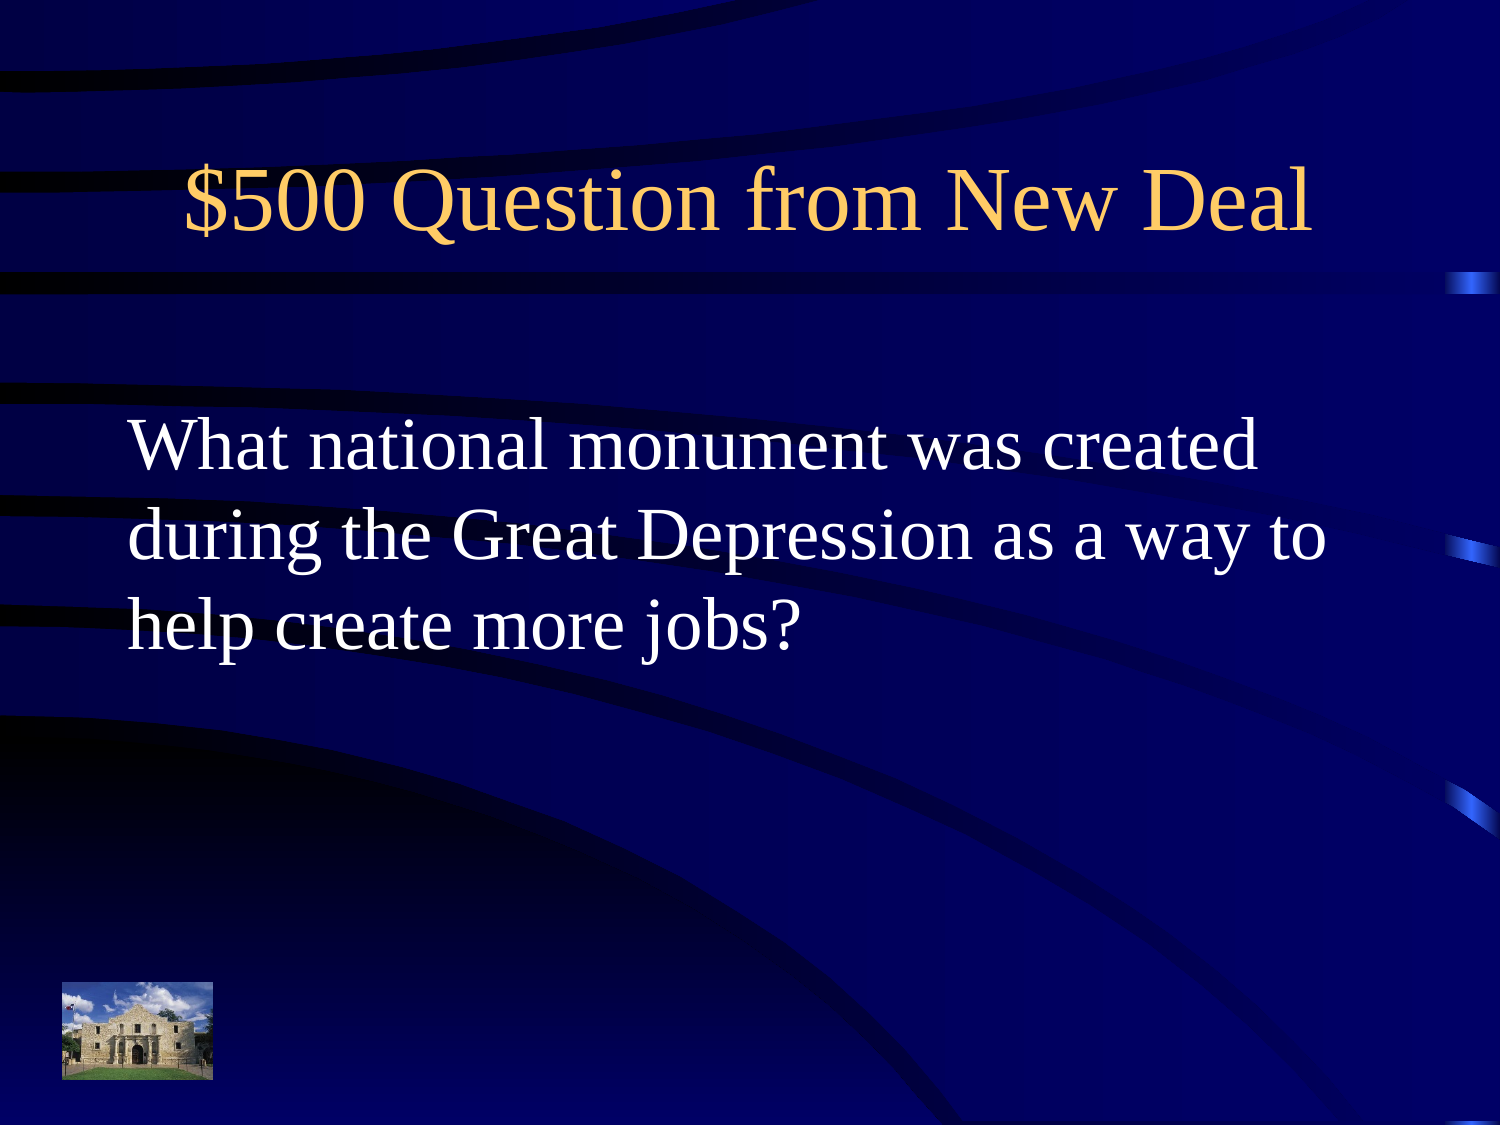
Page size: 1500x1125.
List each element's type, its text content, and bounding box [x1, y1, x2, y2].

text_box What national monument was created during the Great Depression as a way to help create more jobs? [112, 387, 1388, 673]
title $500 Question from New Deal [112, 99, 1388, 288]
picture [62, 982, 213, 1081]
